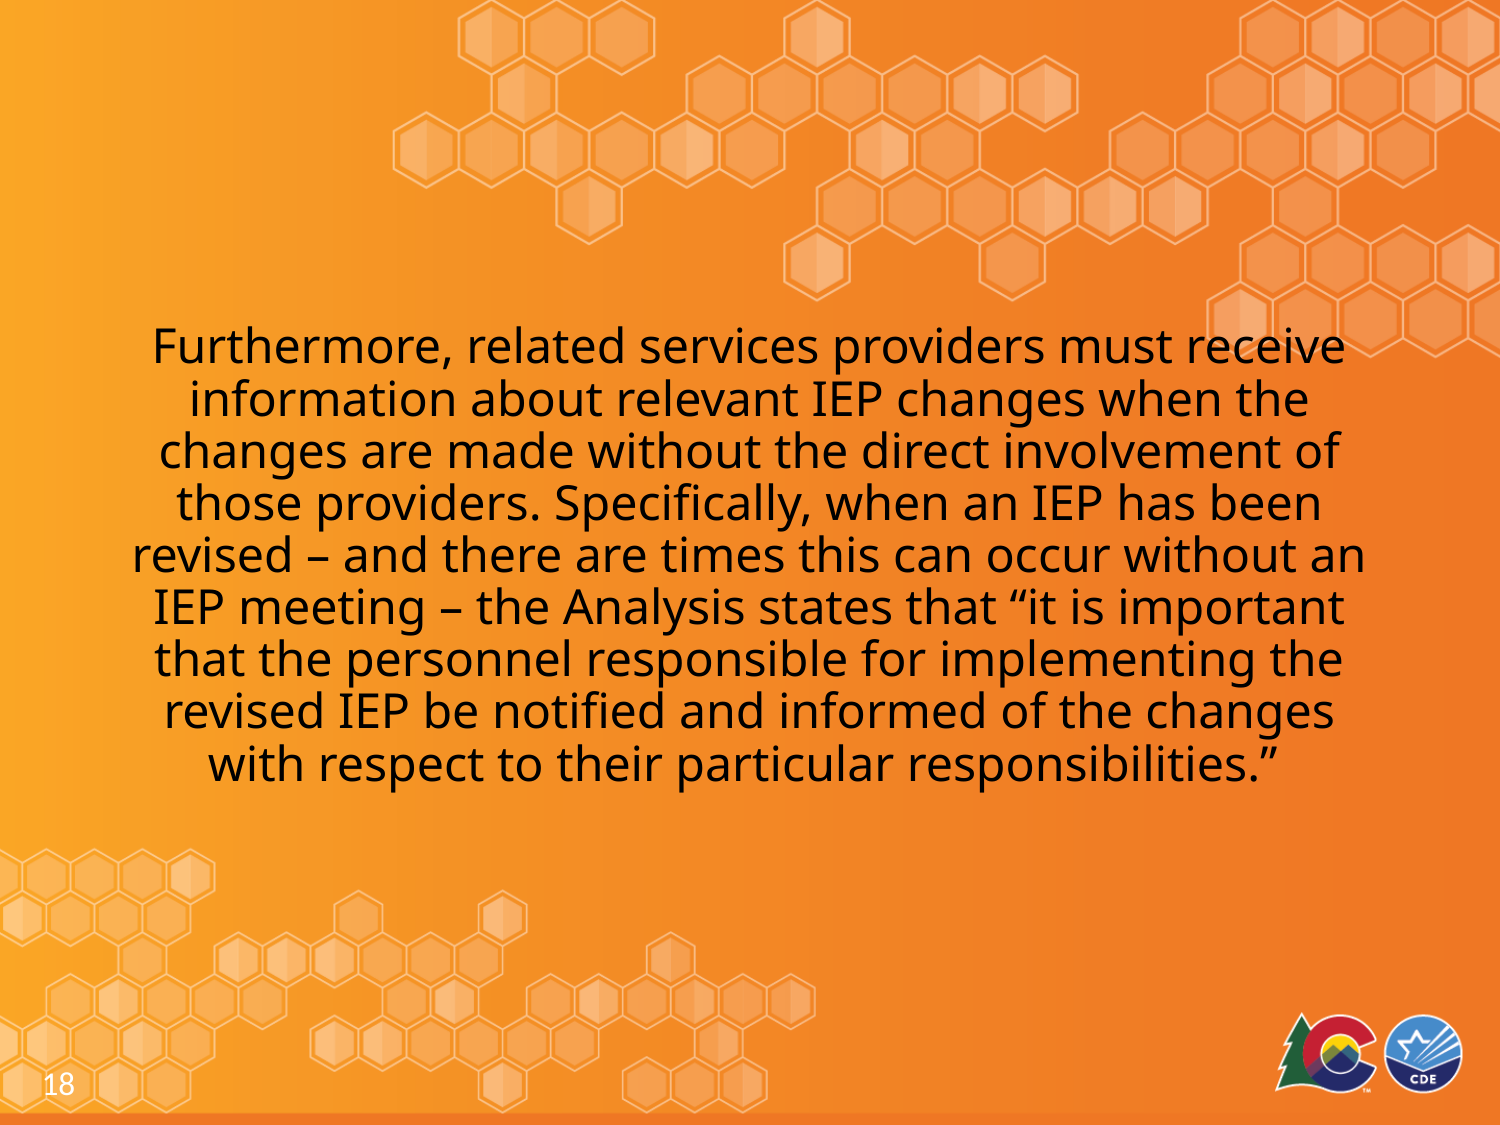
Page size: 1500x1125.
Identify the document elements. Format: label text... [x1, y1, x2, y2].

title Furthermore, related services providers must receive information about relevant IEP changes when the changes are made without the direct involvement of those providers. Specifically, when an IEP has been revised – and there are times this can occur without an IEP meeting – the Analysis states that “it is important that the personnel responsible for implementing the revised IEP be notified and informed of the changes with respect to their particular responsibilities.” [112, 314, 1388, 899]
slide_number 18 [26, 1054, 365, 1115]
picture [0, 0, 1500, 1125]
